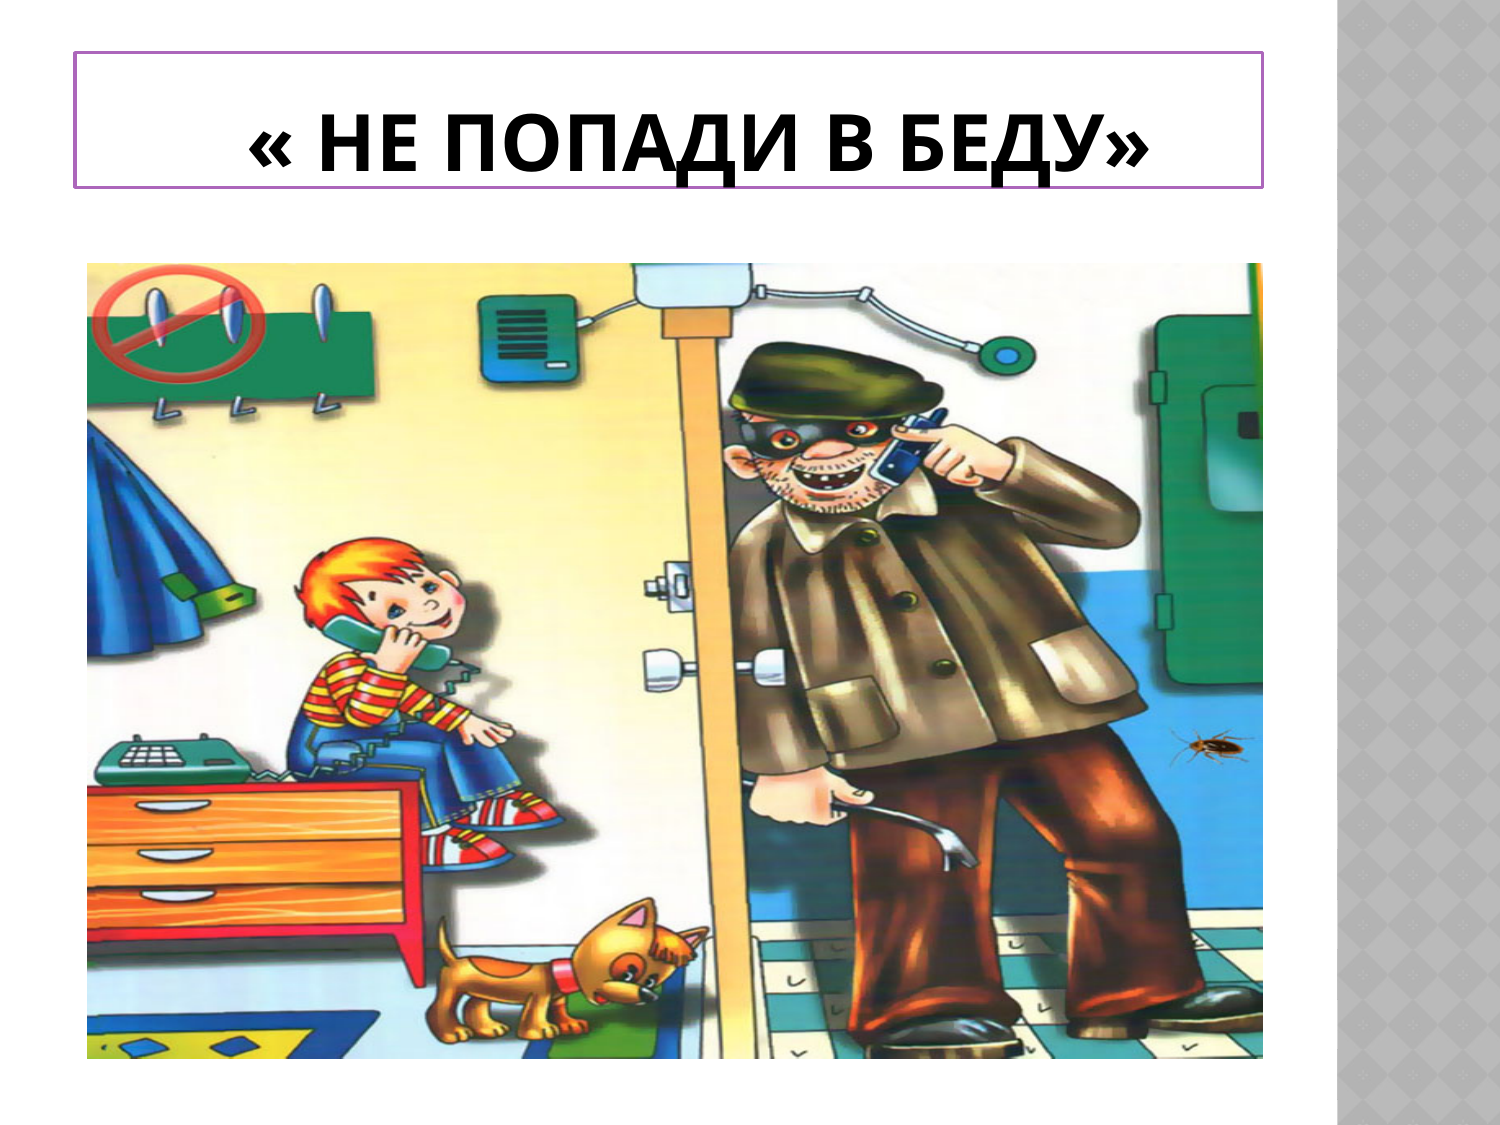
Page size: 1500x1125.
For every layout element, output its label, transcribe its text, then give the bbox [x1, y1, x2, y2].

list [87, 263, 1263, 1060]
title « НЕ ПОПАДИ В БЕДУ» [73, 51, 1264, 189]
